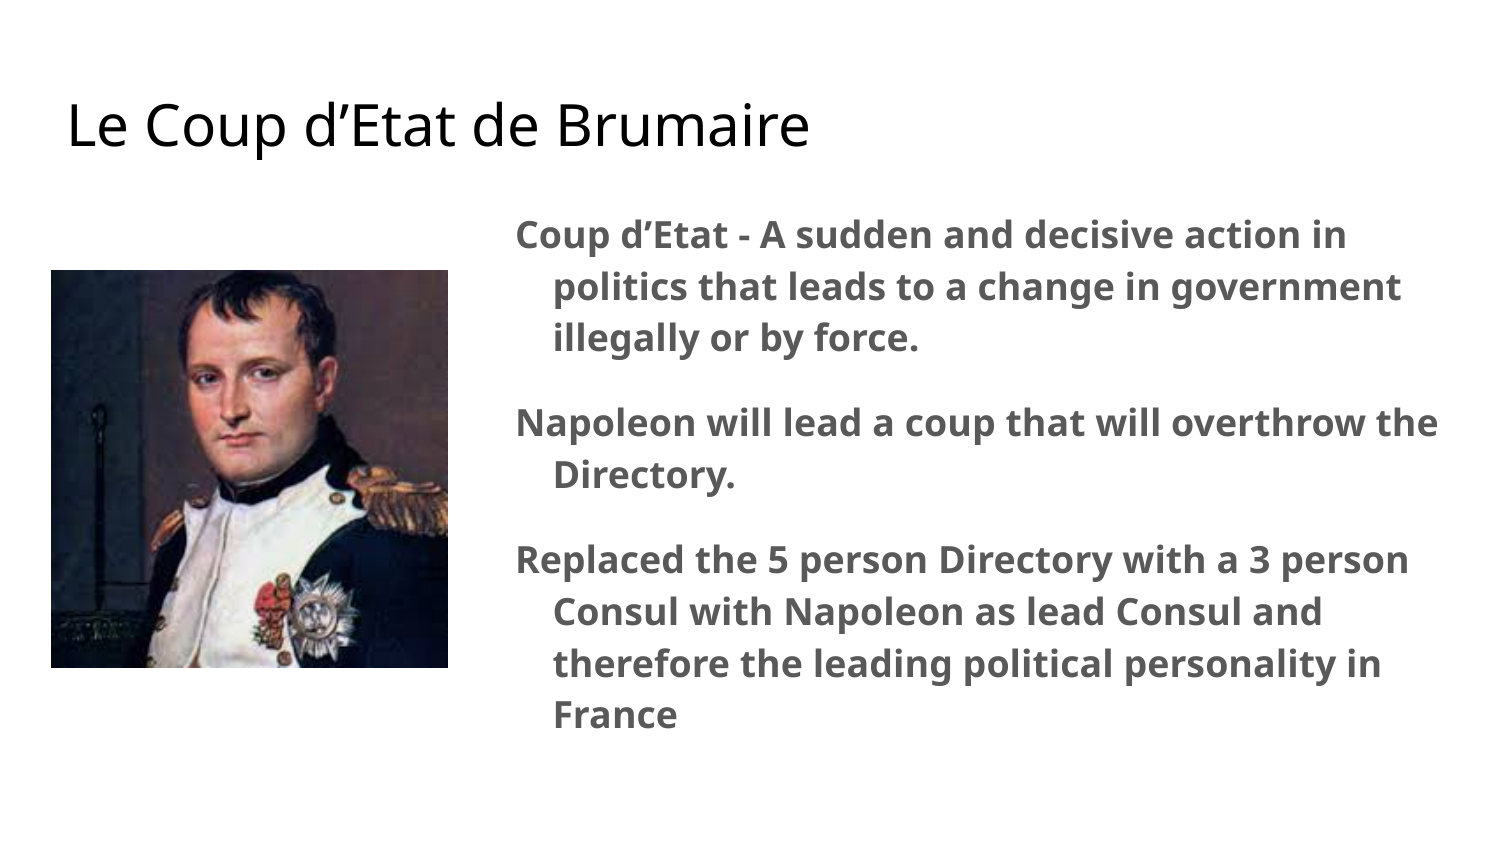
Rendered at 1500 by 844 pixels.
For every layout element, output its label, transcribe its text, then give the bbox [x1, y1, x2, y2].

list Coup d’Etat - A sudden and decisive action in politics that leads to a change in government illegally or by force. Napoleon will lead a coup that will overthrow the Directory. Replaced the 5 person Directory with a 3 person Consul with Napoleon as lead Consul and therefore the leading political personality in France [462, 189, 1488, 750]
title Le Coup d’Etat de Brumaire [51, 72, 1449, 167]
picture [50, 270, 449, 668]
